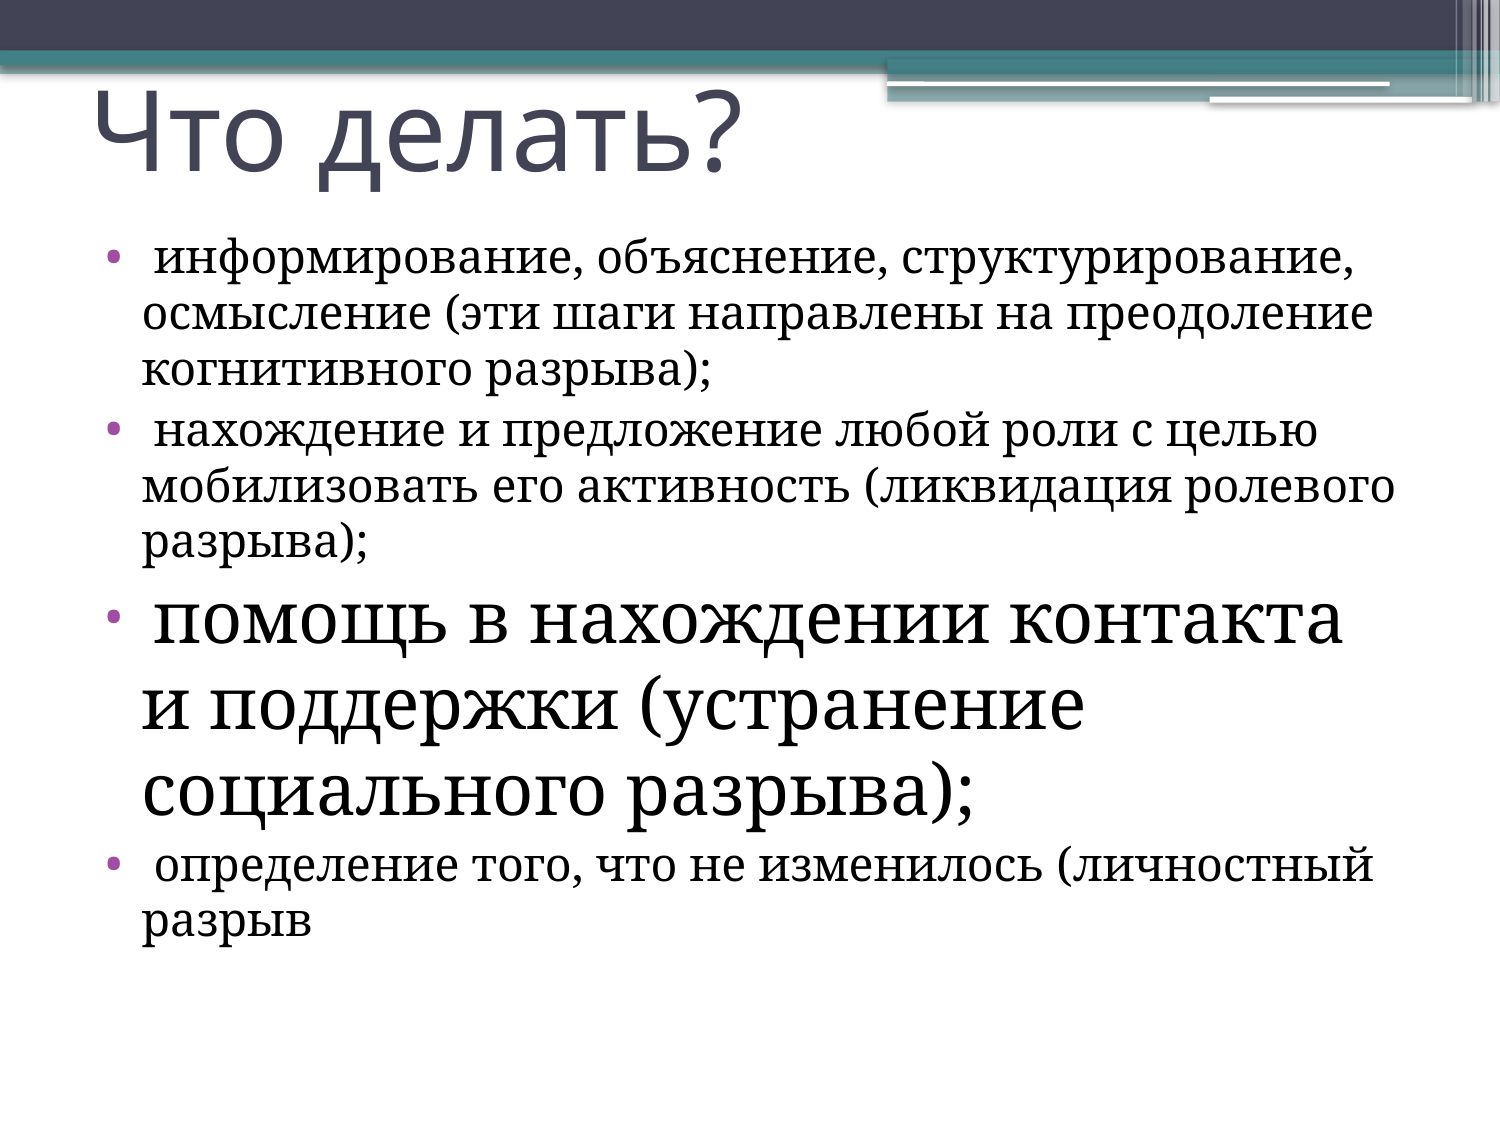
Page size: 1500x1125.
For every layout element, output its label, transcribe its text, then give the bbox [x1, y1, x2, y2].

list информирование, объяснение, структурирование, осмысление (эти шаги направлены на преодоление когнитивного разрыва); нахождение и предложение любой роли с целью мобилизовать его активность (ликвидация ролевого разрыва); помощь в нахождении контакта и поддержки (устранение социального разрыва); определение того, что не изменилось (личностный разрыв [75, 219, 1425, 1047]
title Что делать? [75, 45, 1425, 209]
